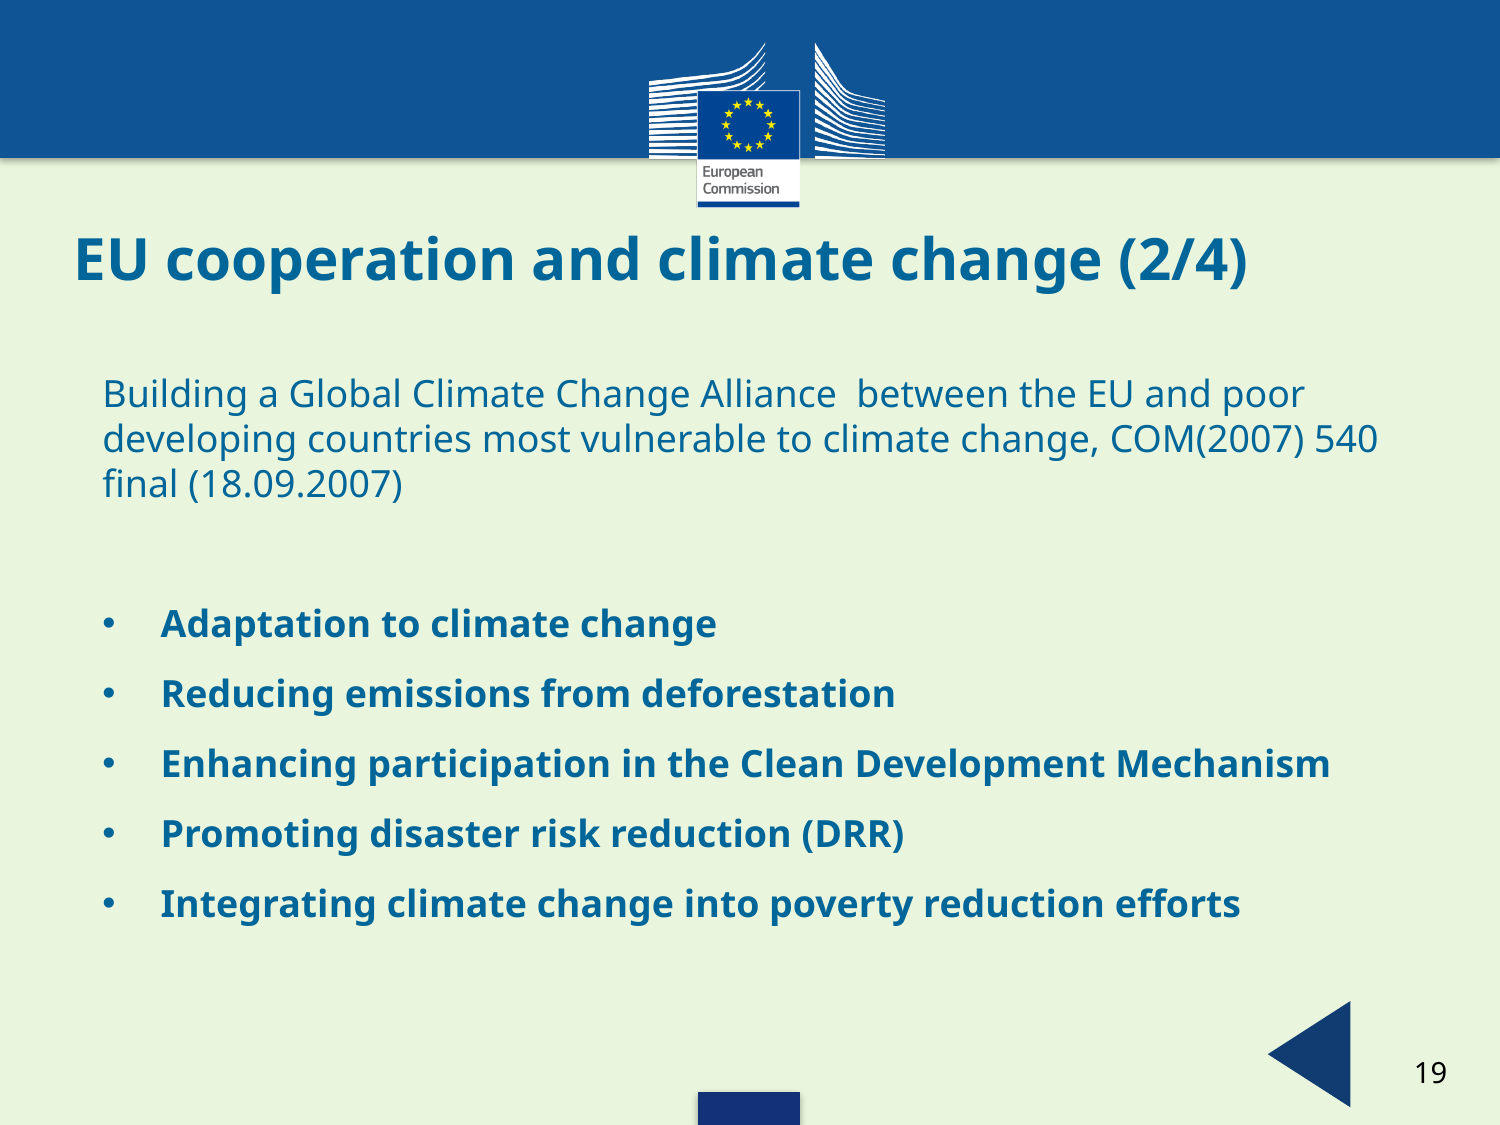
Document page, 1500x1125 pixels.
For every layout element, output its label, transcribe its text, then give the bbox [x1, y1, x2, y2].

text_box [1267, 1001, 1351, 1108]
slide_number 19 [1374, 1046, 1463, 1125]
picture [649, 42, 885, 155]
text_box Building a Global Climate Change Alliance between the EU and poor developing countries most vulnerable to climate change, COM(2007) 540 final (18.09.2007) Adaptation to climate change Reducing emissions from deforestation Enhancing participation in the Clean Development Mechanism Promoting disaster risk reduction (DRR) Integrating climate change into poverty reduction efforts [87, 362, 1438, 933]
title EU cooperation and climate change (2/4) [0, 155, 1500, 359]
